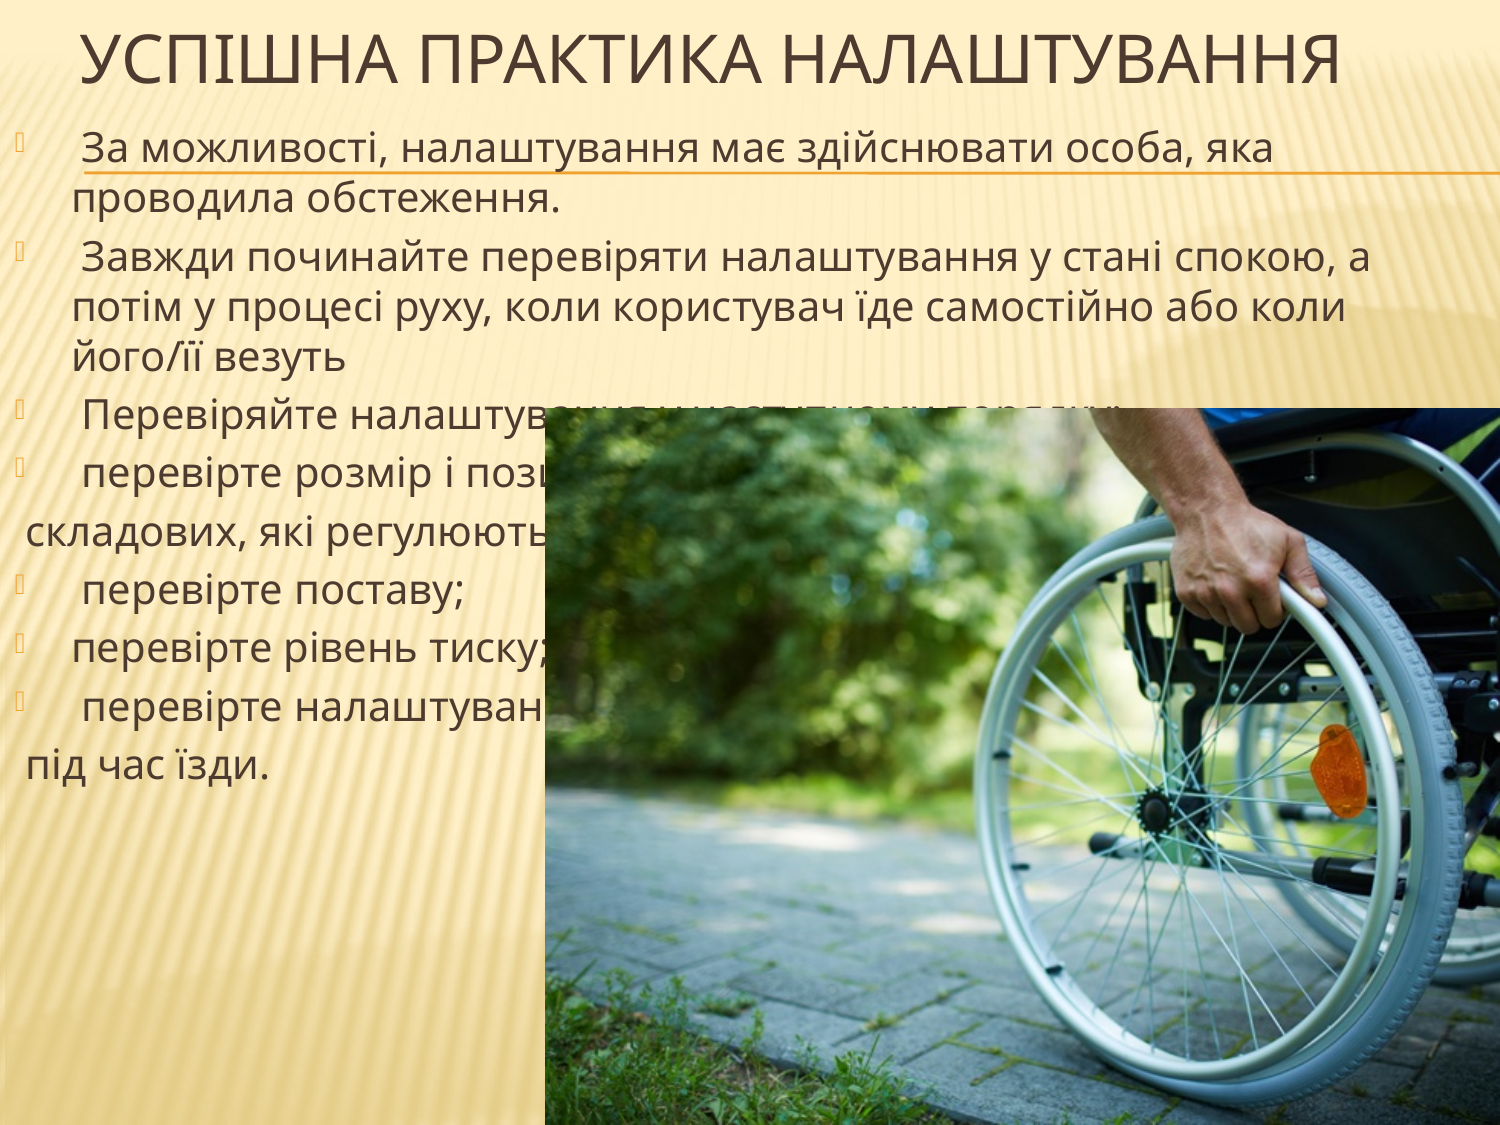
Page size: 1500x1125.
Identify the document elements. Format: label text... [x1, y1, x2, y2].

list За можливості, налаштування має здійснювати особа, яка проводила обстеження. Завжди починайте перевіряти налаштування у стані спокою, а потім у процесі руху, коли користувач їде самостійно або коли його/її везуть Перевіряйте налаштування у наступному порядку: перевірте розмір і позиції складових, які регулюються; перевірте поставу; перевірте рівень тиску; перевірте налаштування під час їзди. [0, 113, 1500, 669]
picture [545, 408, 1500, 1125]
title Успішна практика налаштування [64, 0, 1415, 113]
